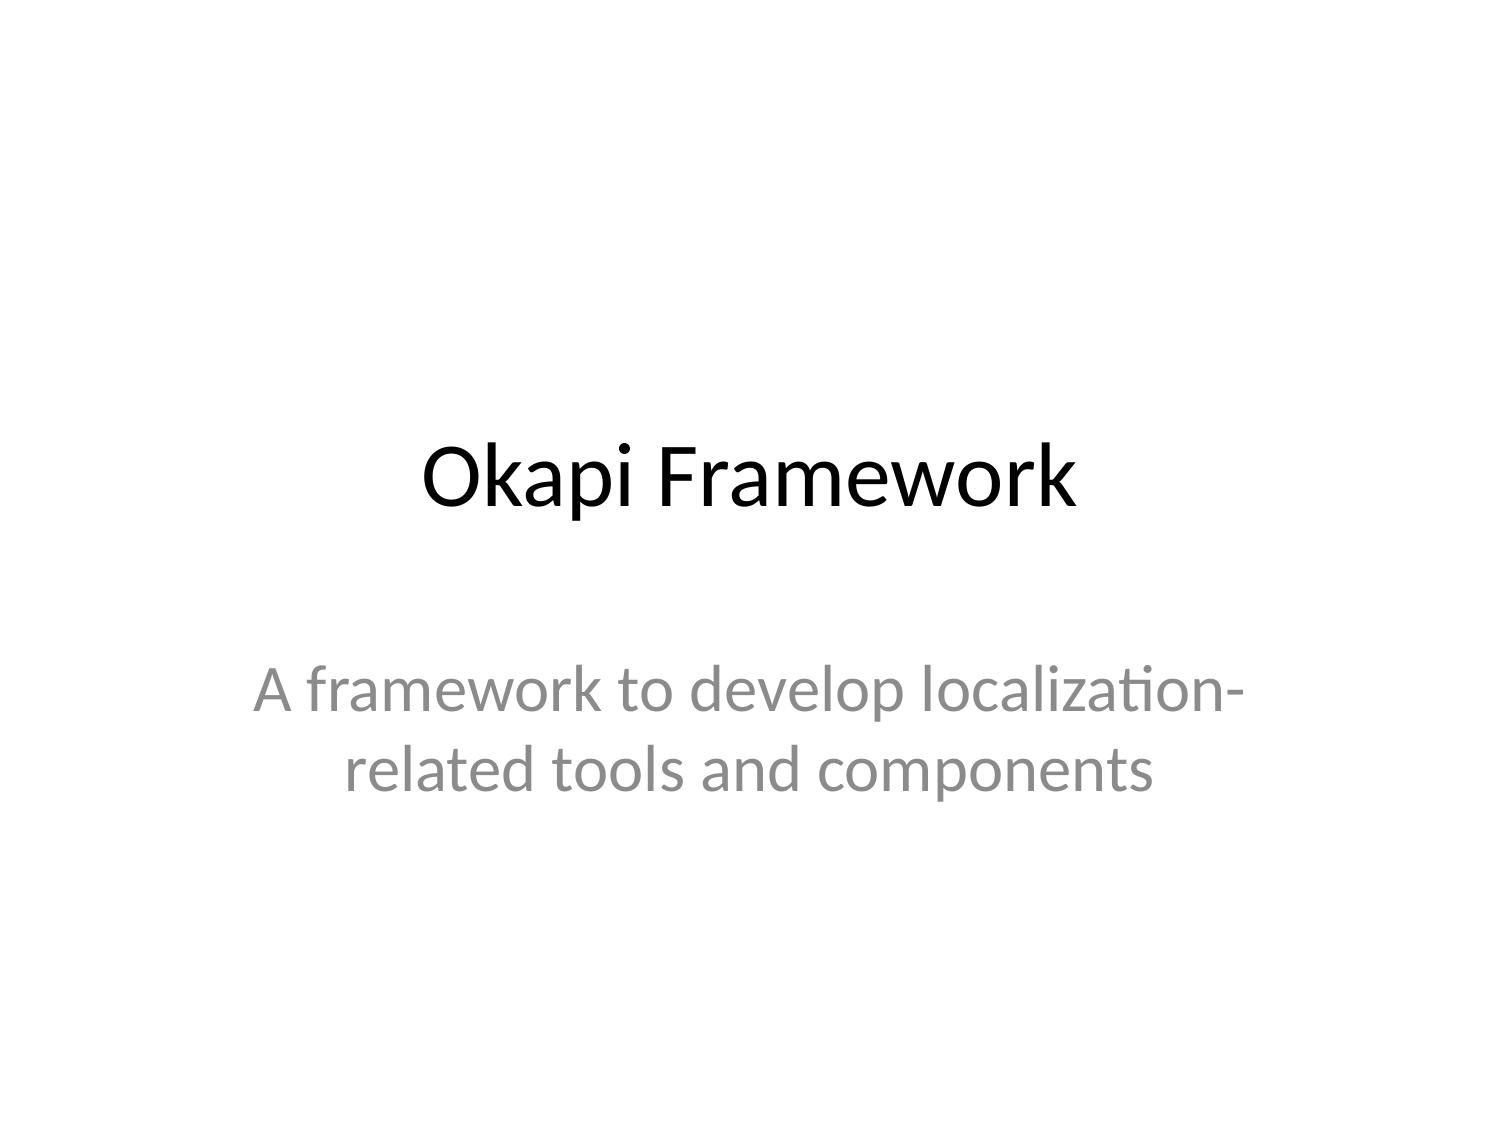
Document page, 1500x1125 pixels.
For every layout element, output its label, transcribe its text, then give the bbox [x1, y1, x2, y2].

title Okapi Framework [112, 349, 1388, 591]
subtitle A framework to develop localization-related tools and components [225, 637, 1275, 925]
